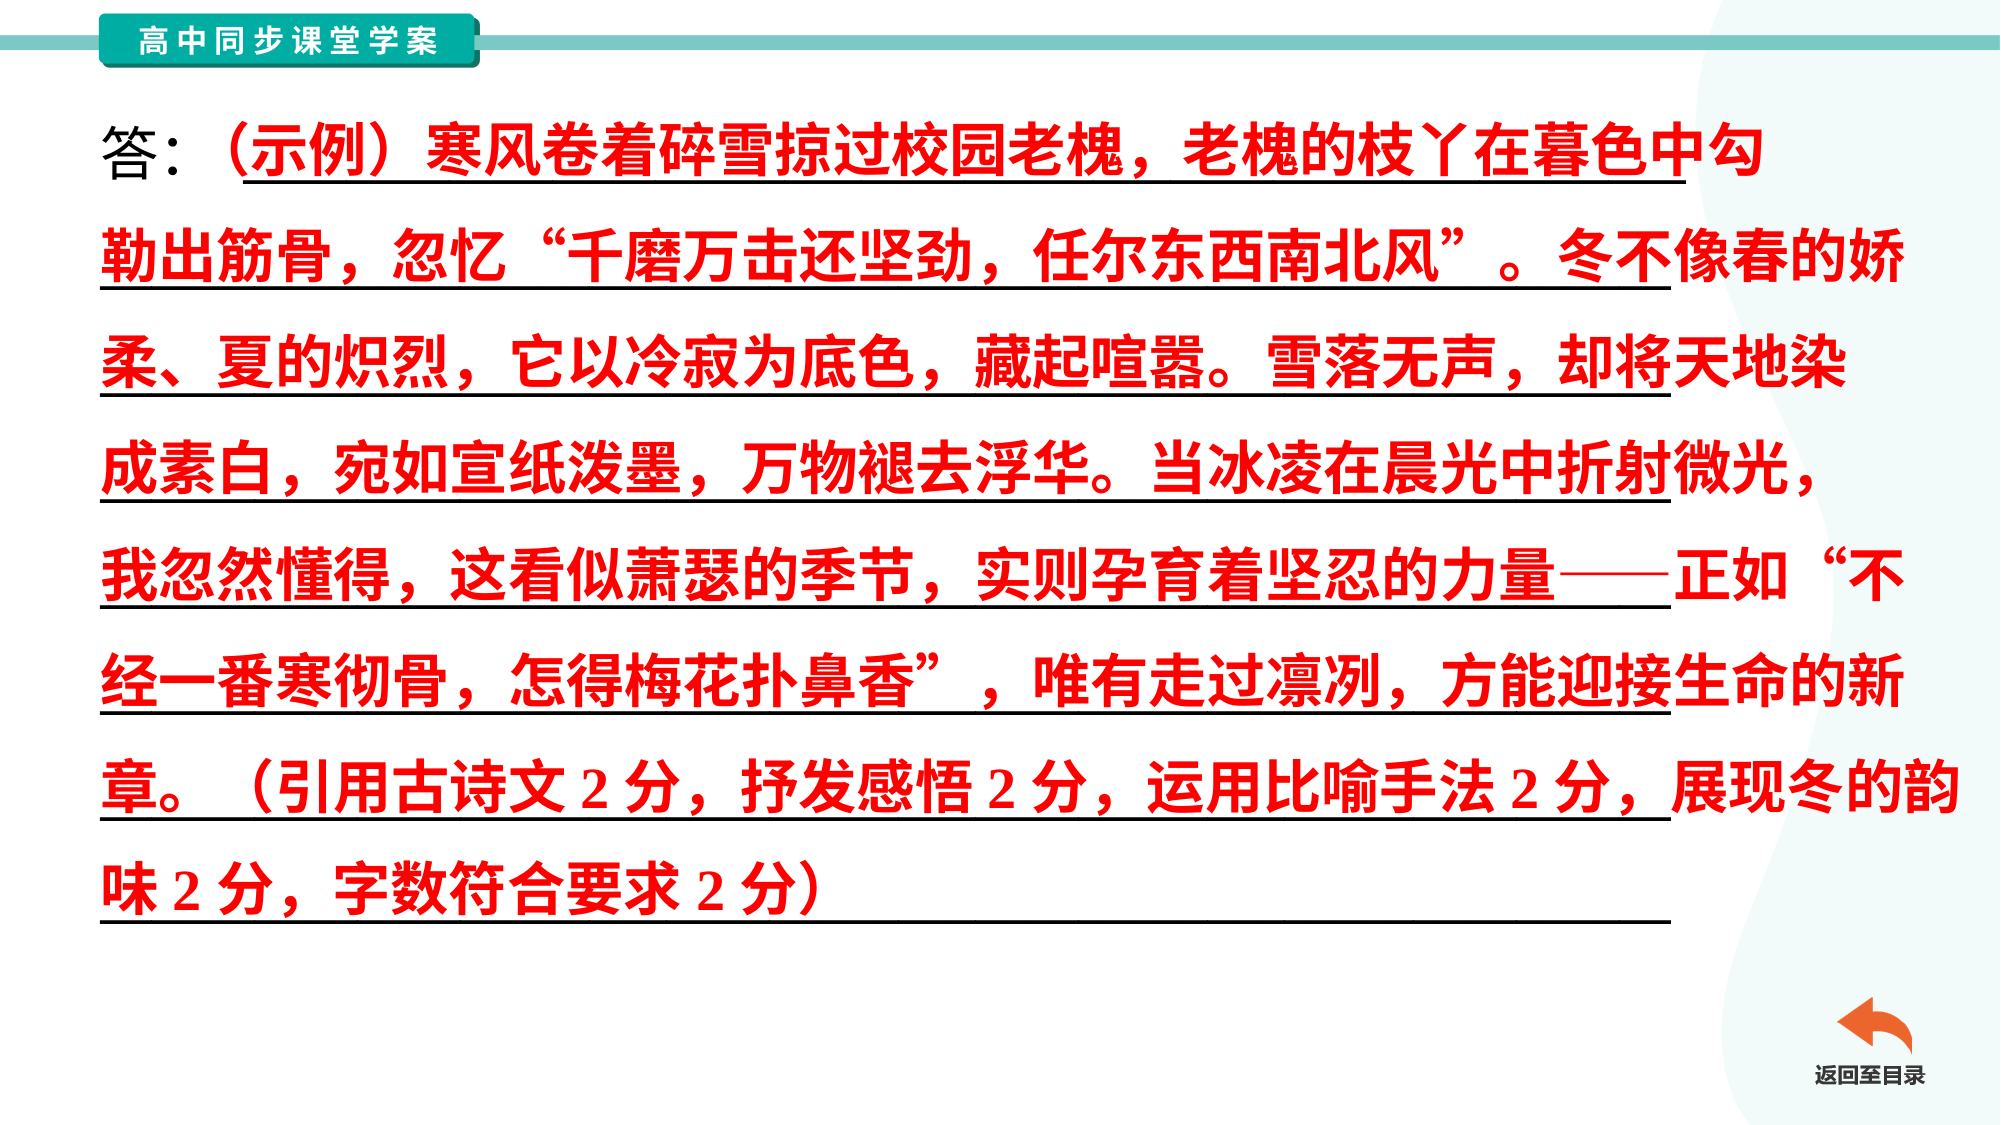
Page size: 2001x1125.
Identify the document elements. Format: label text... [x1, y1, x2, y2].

text_box （示例）寒风卷着碎雪掠过校园老槐，老槐的枝丫在暮色中勾 勒出筋骨，忽忆“千磨万击还坚劲，任尔东西南北风”。冬不像春的娇 柔、夏的炽烈，它以冷寂为底色，藏起喧嚣。雪落无声，却将天地染 成素白，宛如宣纸泼墨，万物褪去浮华。当冰凌在晨光中折射微光， 我忽然懂得，这看似萧瑟的季节，实则孕育着坚忍的力量——正如“不 经一番寒彻骨，怎得梅花扑鼻香”，唯有走过凛冽，方能迎接生命的新 章。（引用古诗文2分，抒发感悟2分，运用比喻手法2分，展现冬的韵 味2分，字数符合要求2分） [100, 76, 1899, 912]
picture [0, 0, 2000, 1125]
